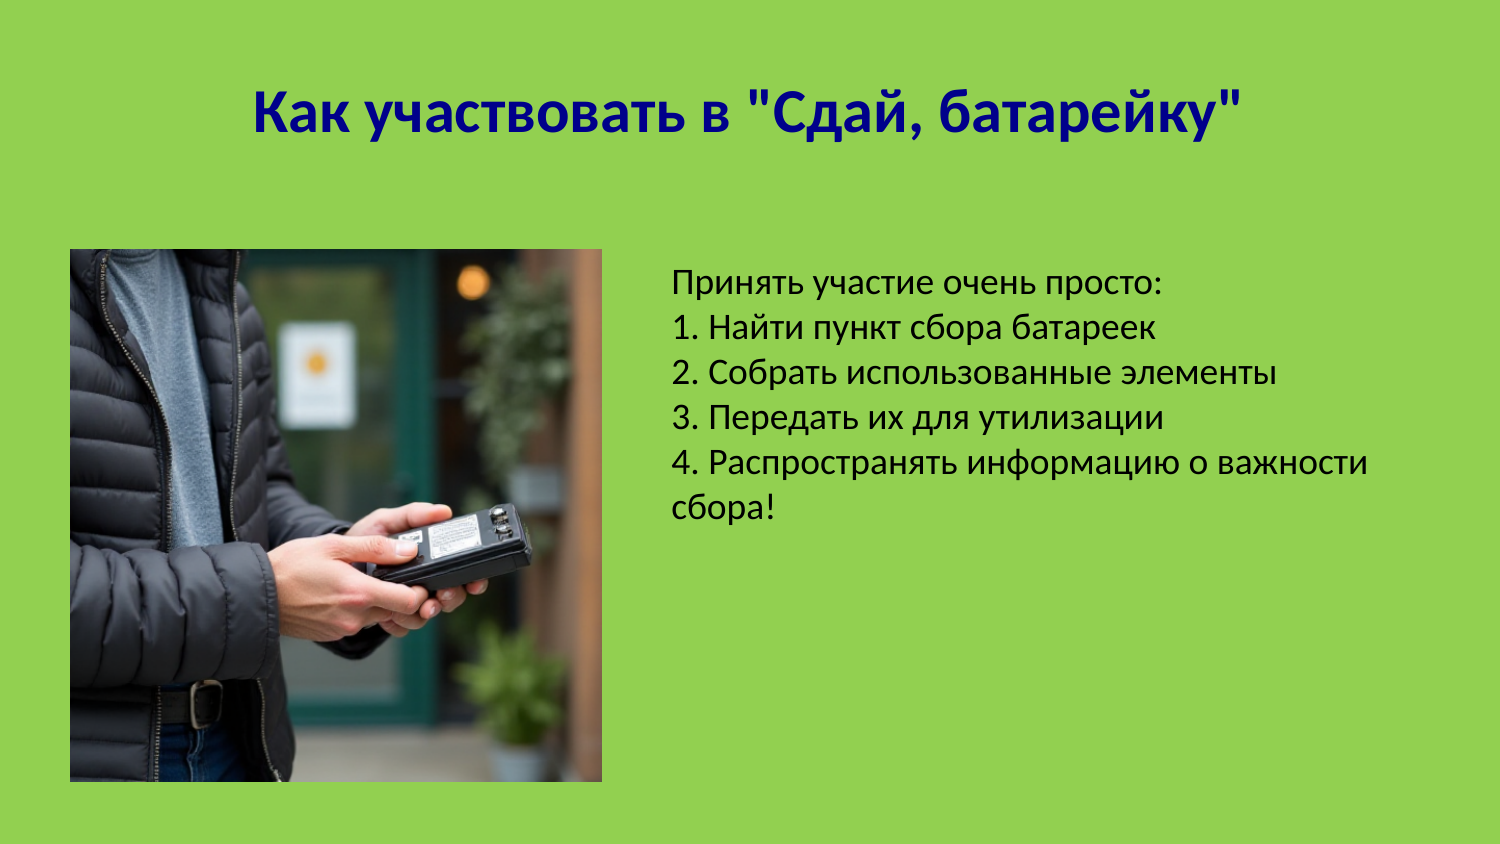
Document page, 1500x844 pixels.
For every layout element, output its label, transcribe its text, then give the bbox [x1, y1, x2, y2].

text_box Принять участие очень просто: 1. Найти пункт сбора батареек 2. Собрать использованные элементы 3. Передать их для утилизации 4. Распространять информацию о важности сбора! [656, 249, 1438, 535]
picture [70, 249, 602, 782]
text_box Как участвовать в "Сдай, батарейку" [62, 62, 1438, 153]
